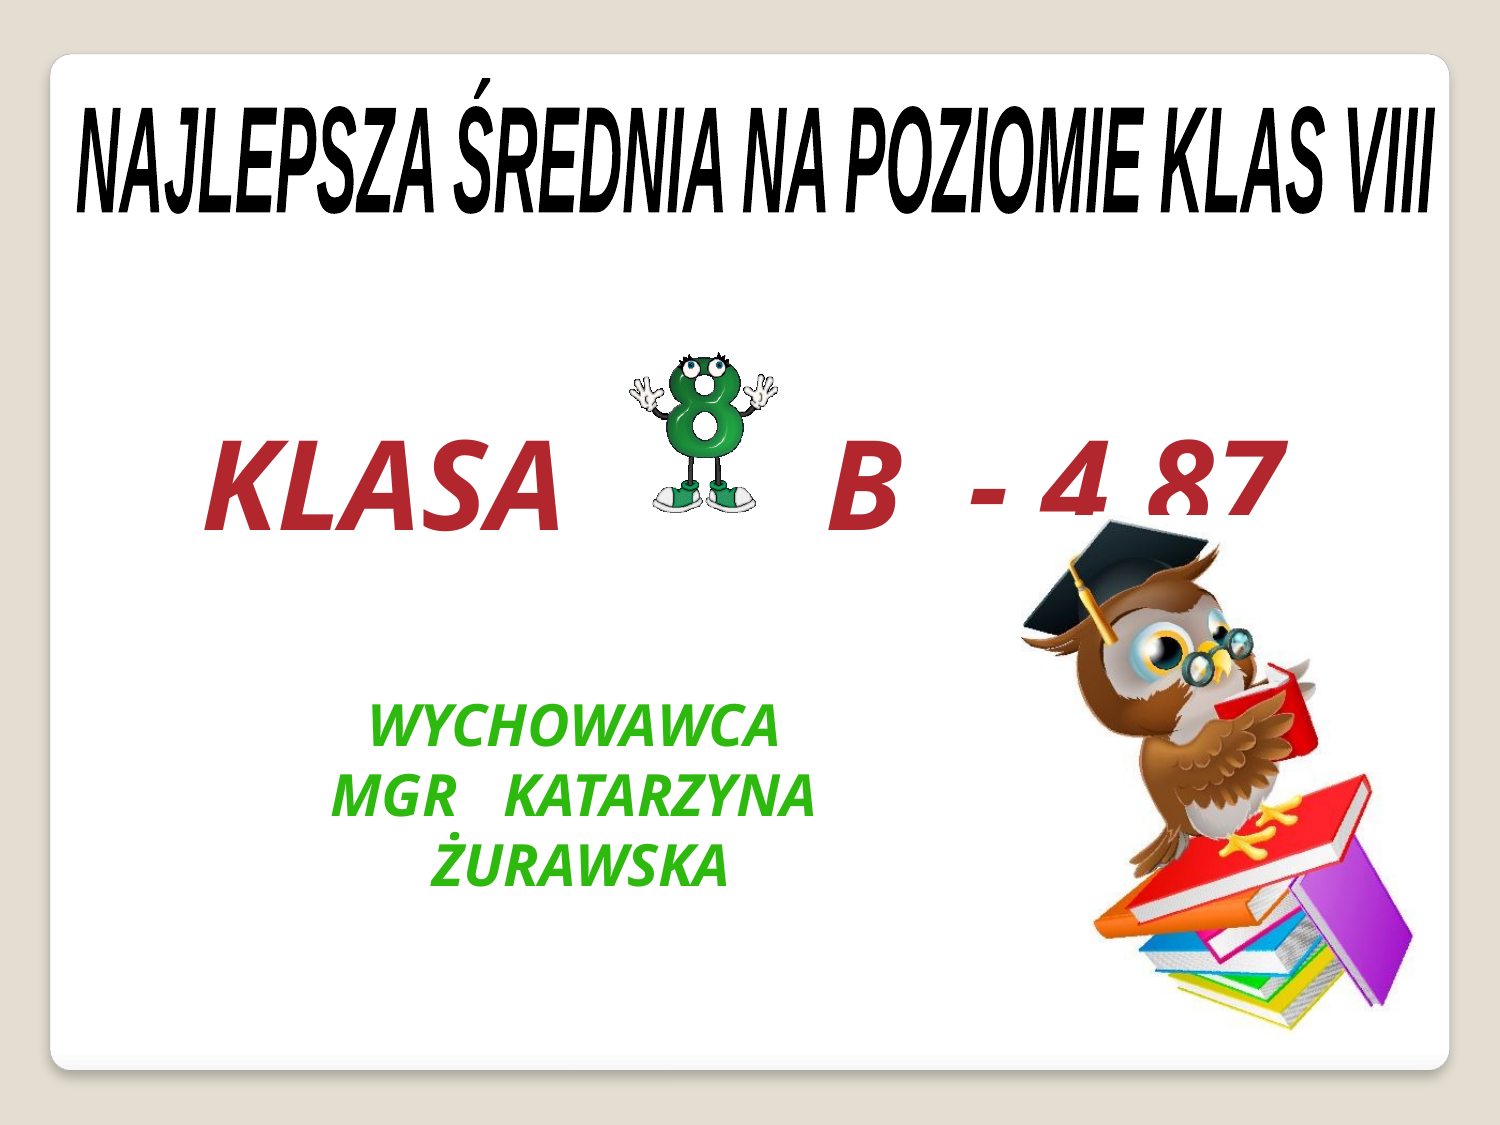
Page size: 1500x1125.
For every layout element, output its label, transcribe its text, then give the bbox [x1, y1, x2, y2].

text_box KLASA B - 4,87 [186, 397, 1300, 563]
picture [1021, 514, 1421, 1036]
picture [607, 325, 798, 523]
text_box WYCHOWAWCA MGR KATARZYNA ŻURAWSKA [159, 680, 1004, 906]
